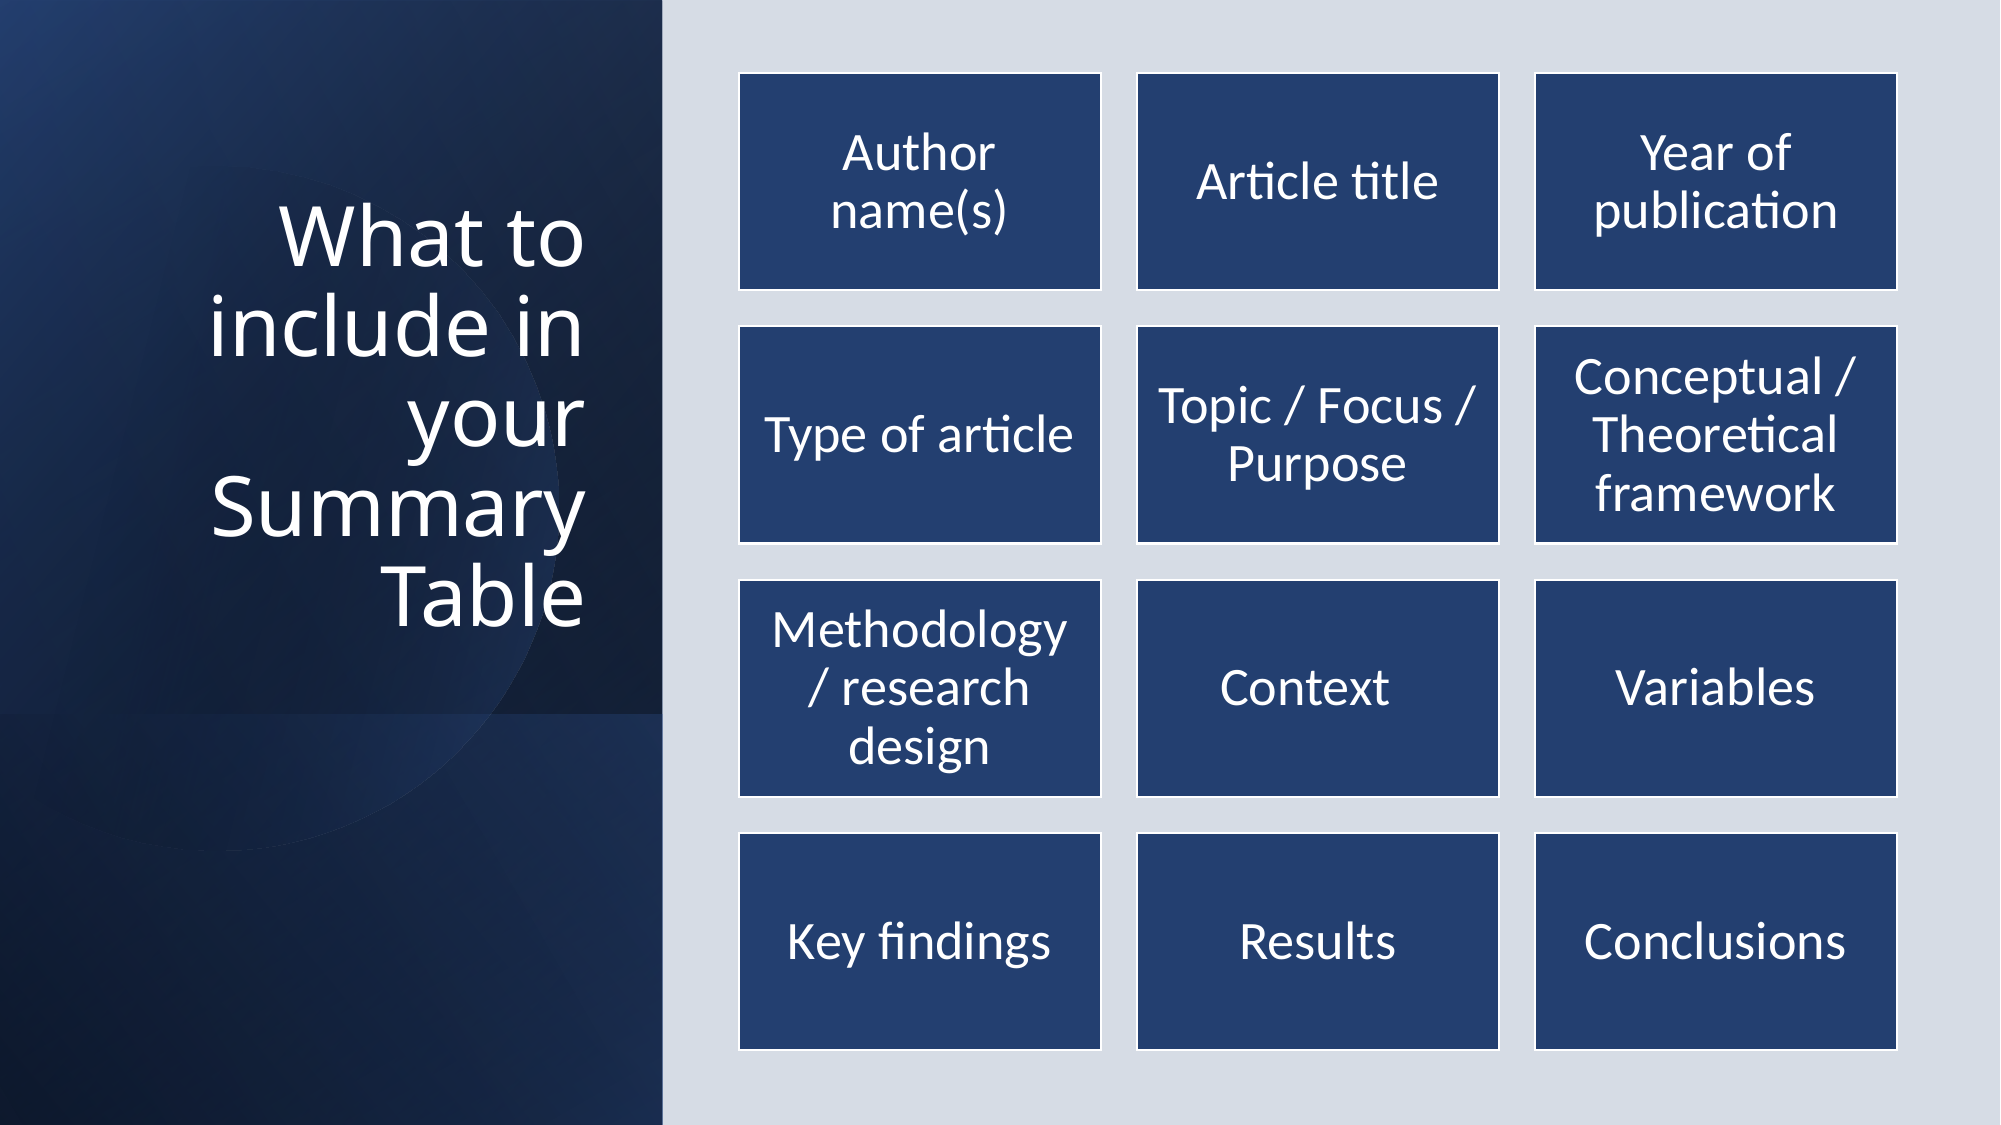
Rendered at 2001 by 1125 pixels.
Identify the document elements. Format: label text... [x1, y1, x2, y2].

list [738, 67, 1897, 1057]
title What to include in your Summary Table [76, 96, 602, 652]
text_box [663, 0, 2000, 1125]
text_box [0, 0, 663, 1124]
